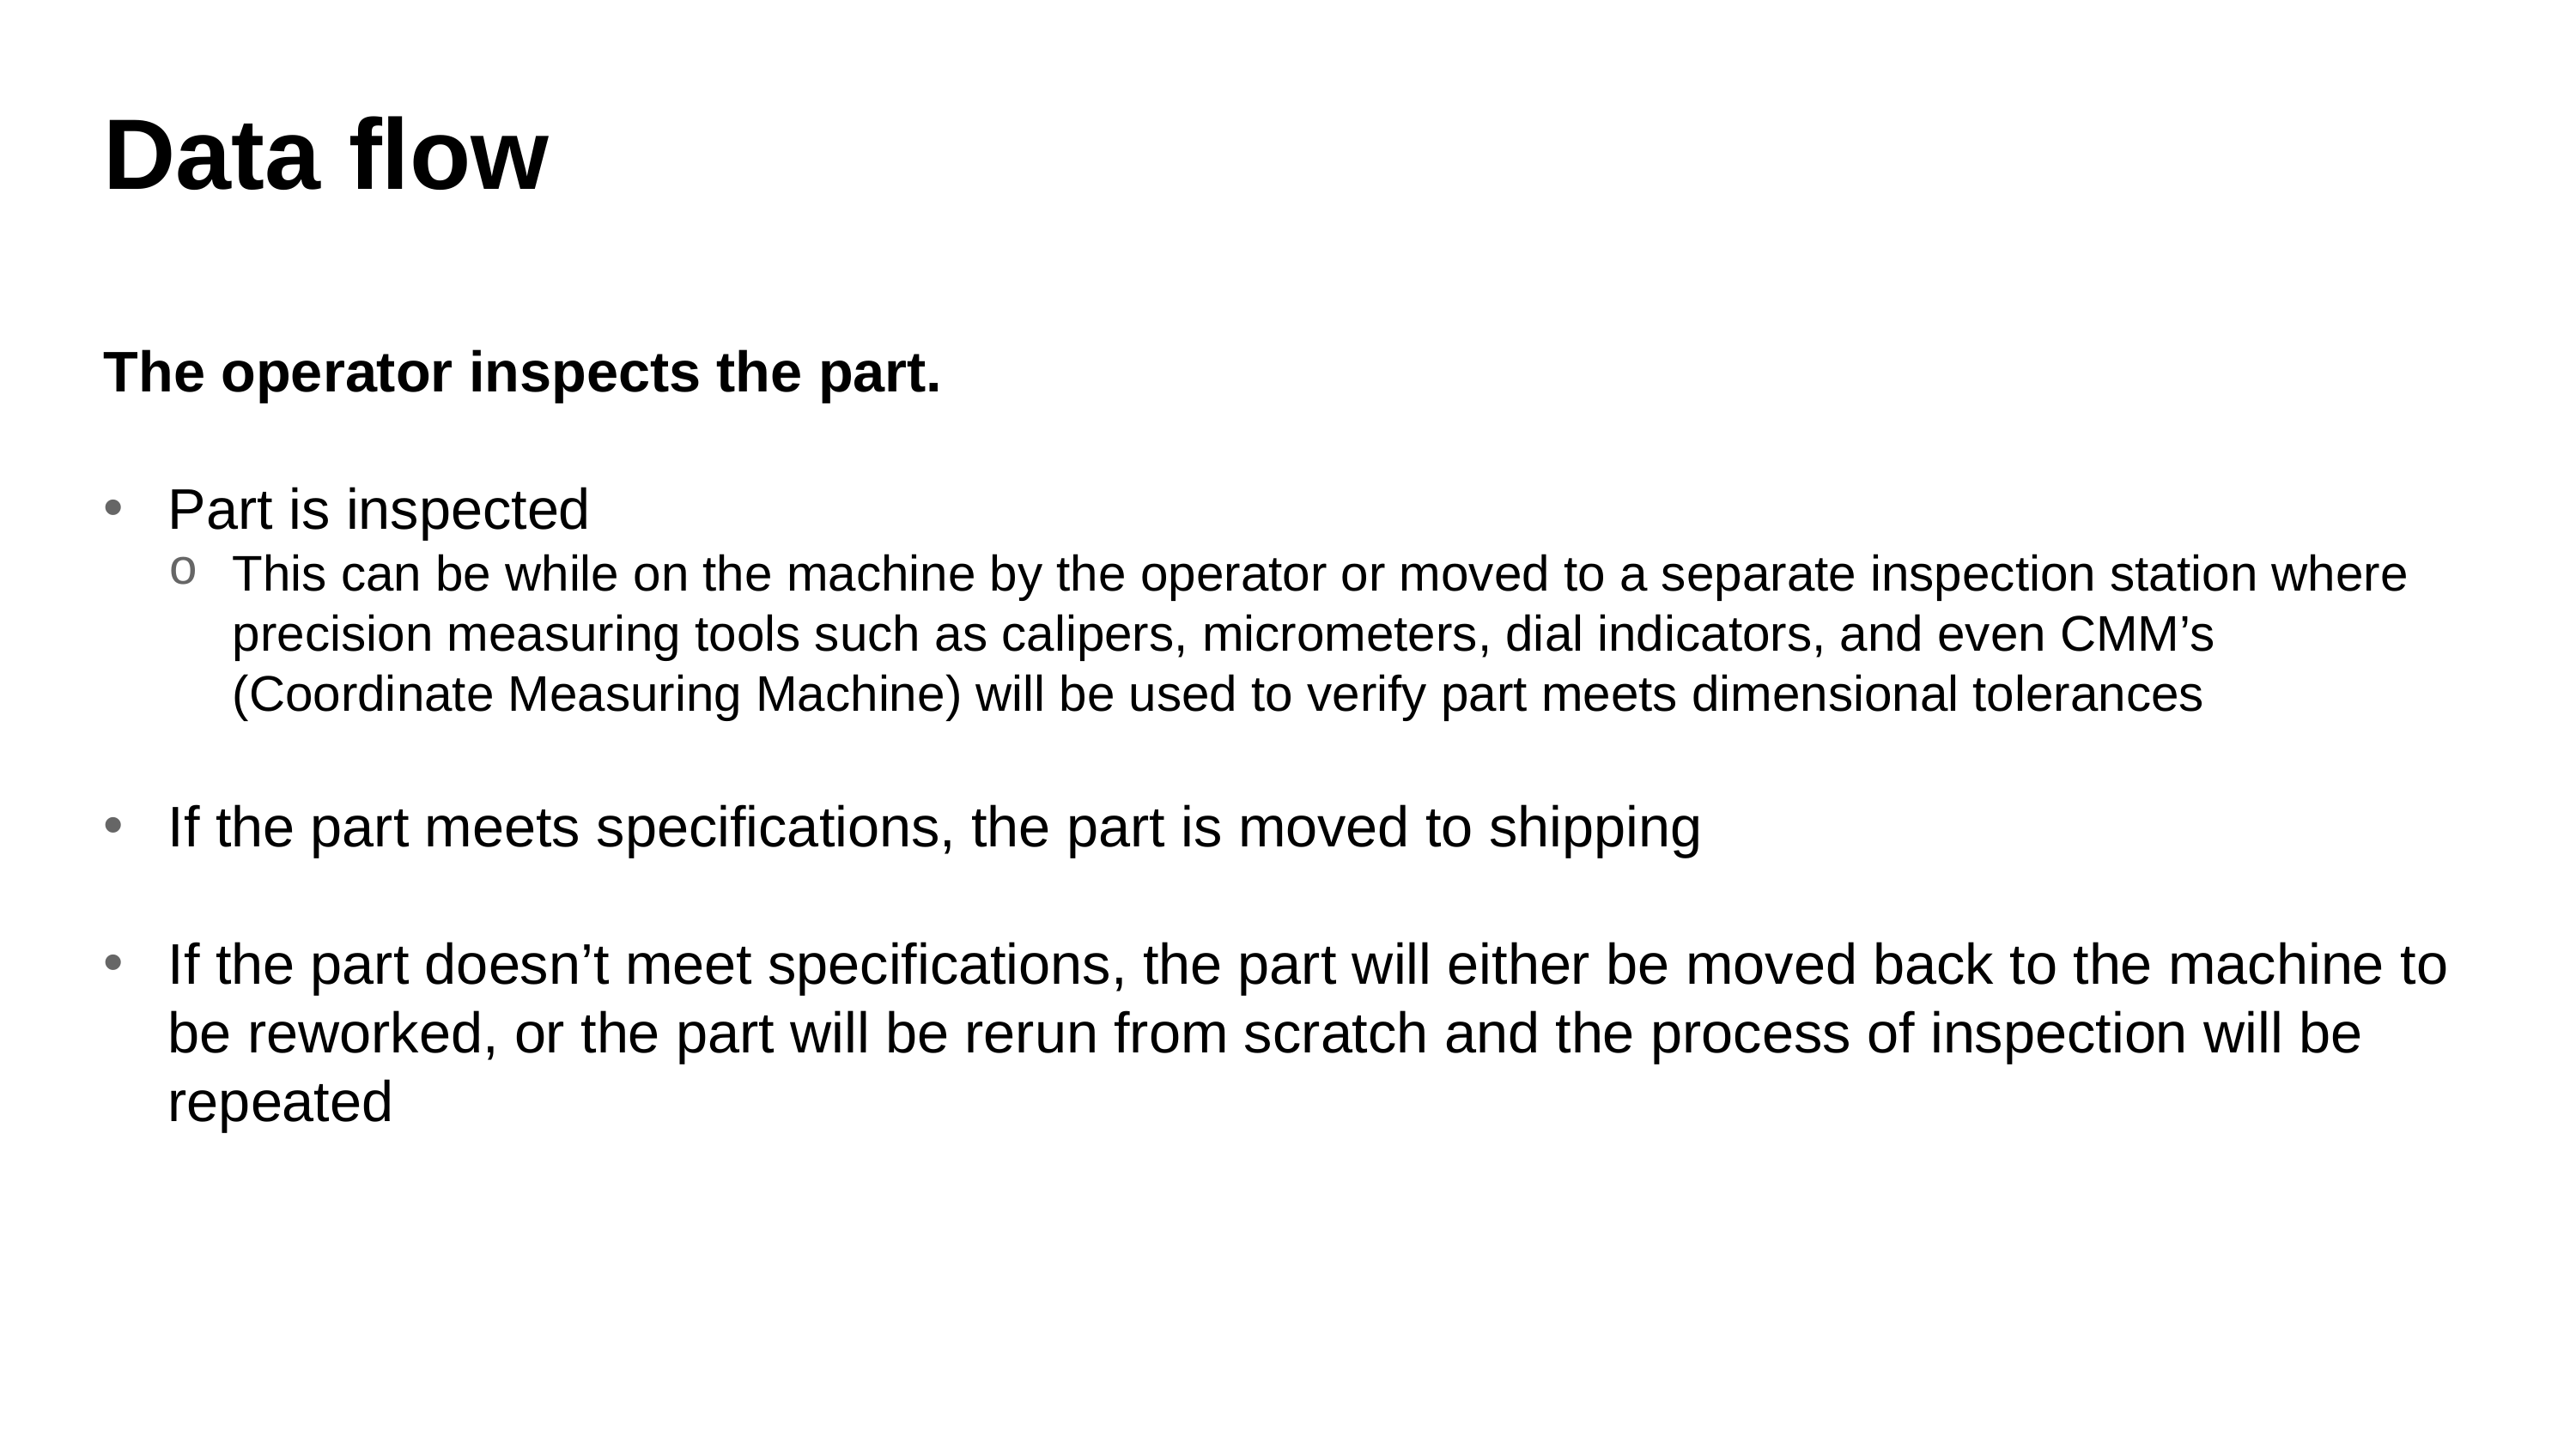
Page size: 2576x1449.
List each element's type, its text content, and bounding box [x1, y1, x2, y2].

title Data flow [103, 103, 2473, 345]
list The operator inspects the part. Part is inspected This can be while on the machine by the operator or moved to a separate inspection station where precision measuring tools such as calipers, micrometers, dial indicators, and even CMM’s (Coordinate Measuring Machine) will be used to verify part meets dimensional tolerances If the part meets specifications, the part is moved to shipping If the part doesn’t meet specifications, the part will either be moved back to the machine to be reworked, or the part will be rerun from scratch and the process of inspection will be repeated [103, 345, 2473, 1346]
